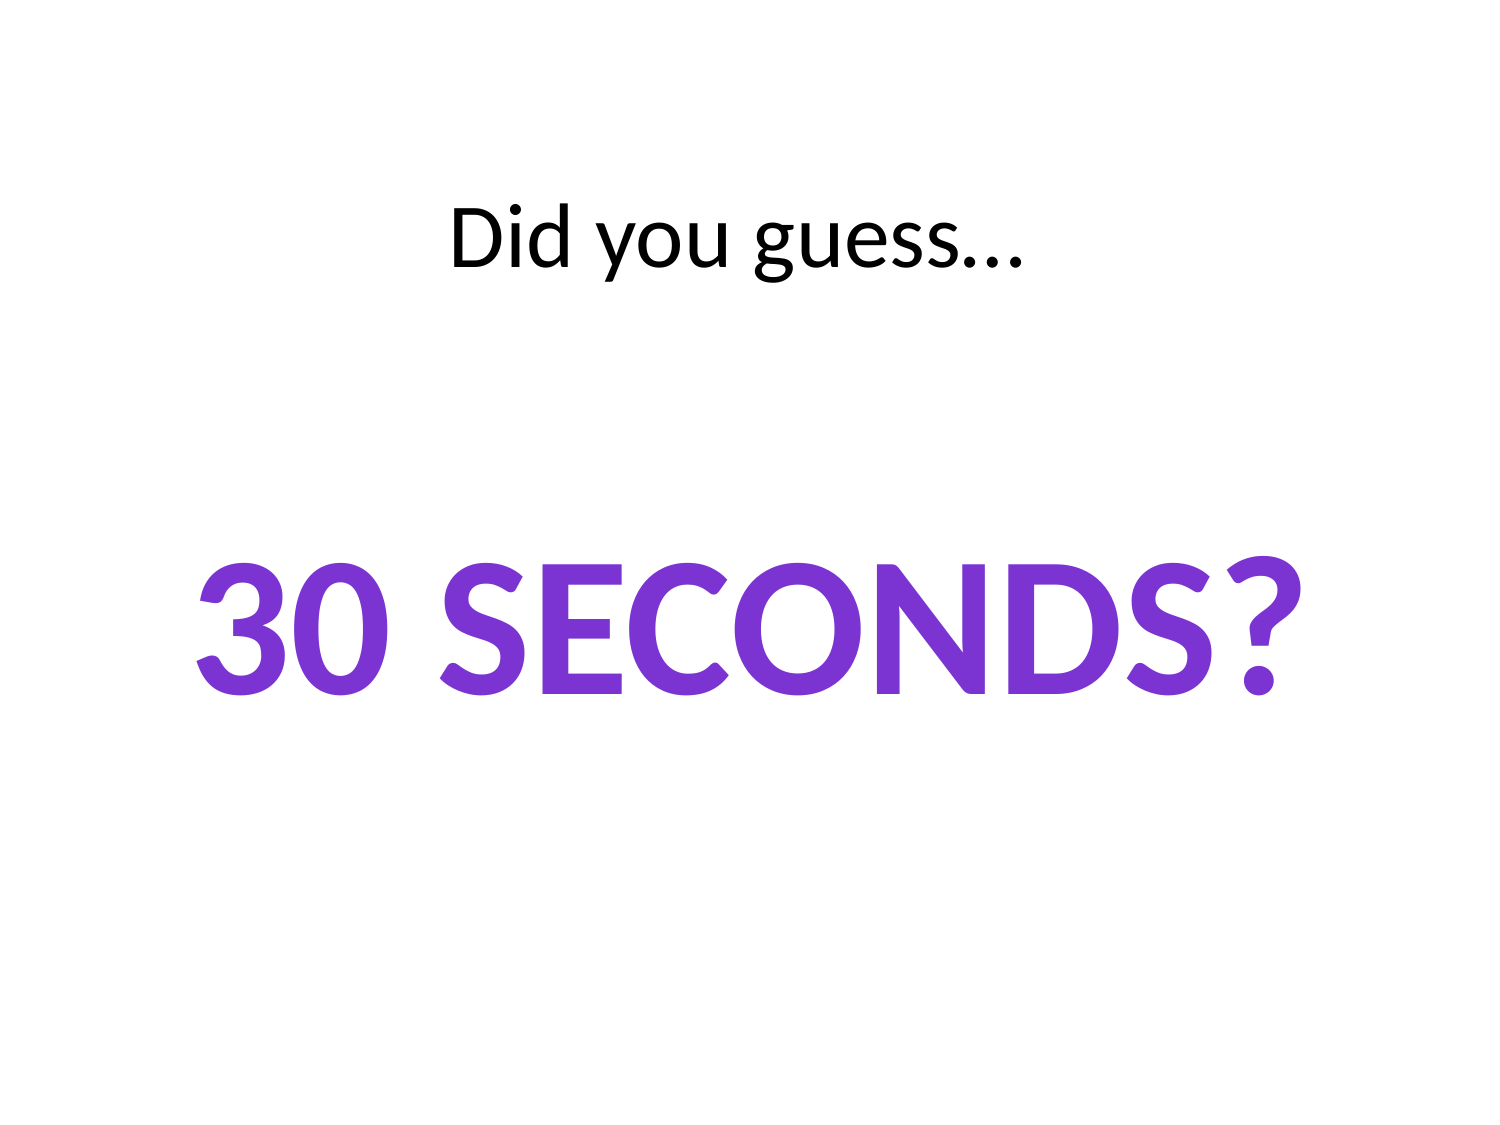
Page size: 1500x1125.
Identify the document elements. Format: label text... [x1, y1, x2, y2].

text_box 30 seconds? [173, 486, 1326, 742]
title Did you guess… [62, 137, 1413, 325]
